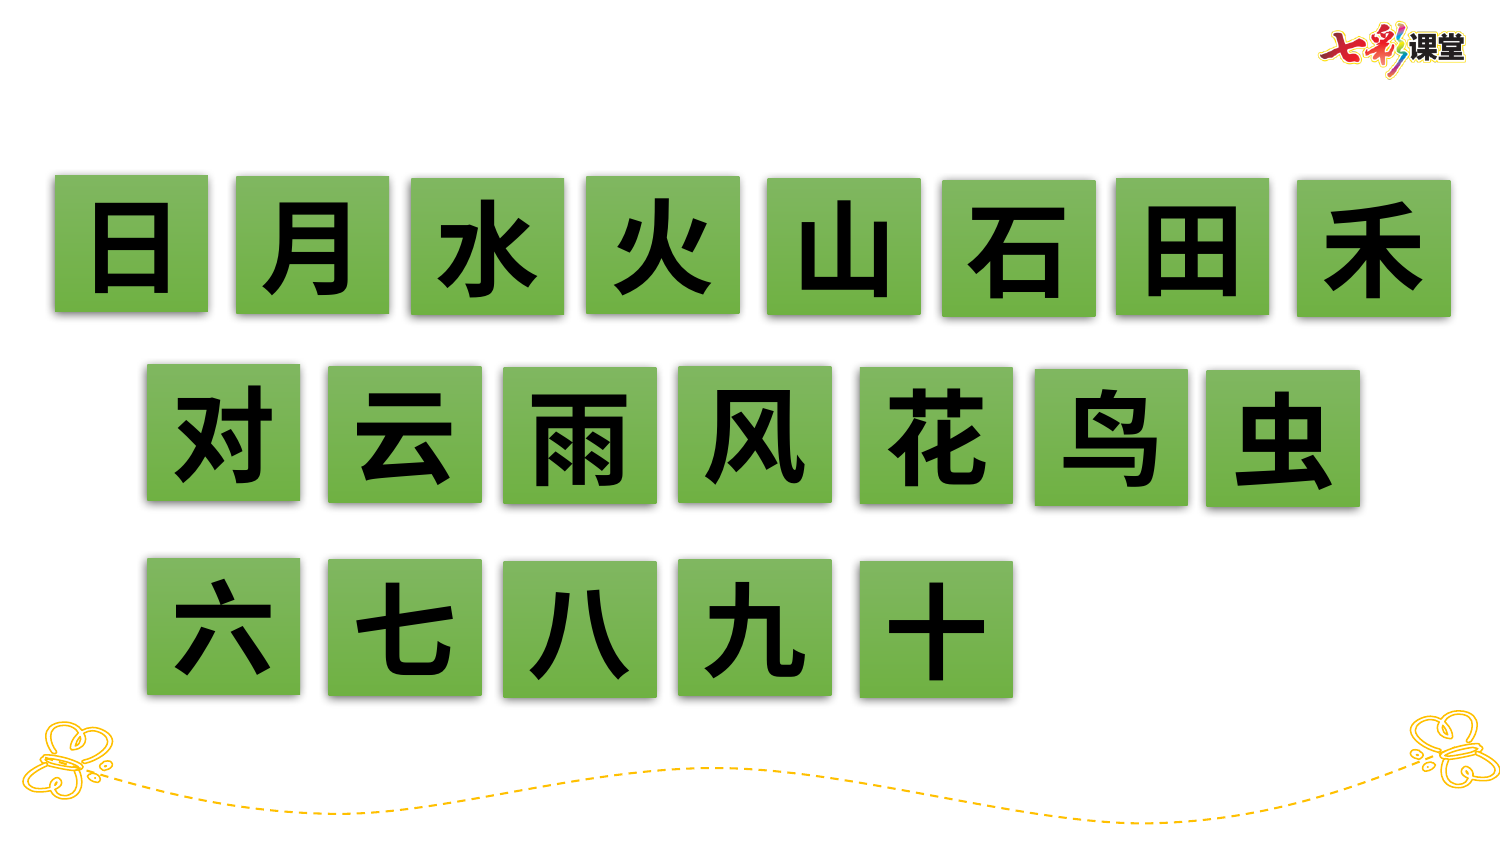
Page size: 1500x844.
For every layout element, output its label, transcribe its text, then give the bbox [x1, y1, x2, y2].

text_box 禾 [1297, 180, 1451, 317]
text_box 鸟 [1034, 369, 1188, 506]
text_box 对 [147, 364, 301, 501]
text_box 七 [328, 559, 482, 696]
text_box 九 [678, 559, 832, 696]
text_box 花 [859, 367, 1013, 504]
text_box 云 [328, 366, 482, 503]
text_box 山 [767, 178, 921, 315]
text_box 日 [55, 175, 208, 312]
text_box 石 [942, 180, 1096, 317]
text_box 六 [147, 558, 301, 695]
text_box 雨 [503, 367, 657, 504]
text_box 月 [236, 176, 390, 314]
picture [1316, 20, 1468, 80]
text_box 虫 [1206, 370, 1360, 507]
text_box 十 [859, 561, 1013, 698]
text_box 田 [1116, 178, 1270, 315]
text_box 风 [678, 366, 832, 503]
text_box 八 [503, 561, 657, 698]
text_box 火 [586, 176, 740, 314]
text_box 水 [411, 178, 565, 315]
